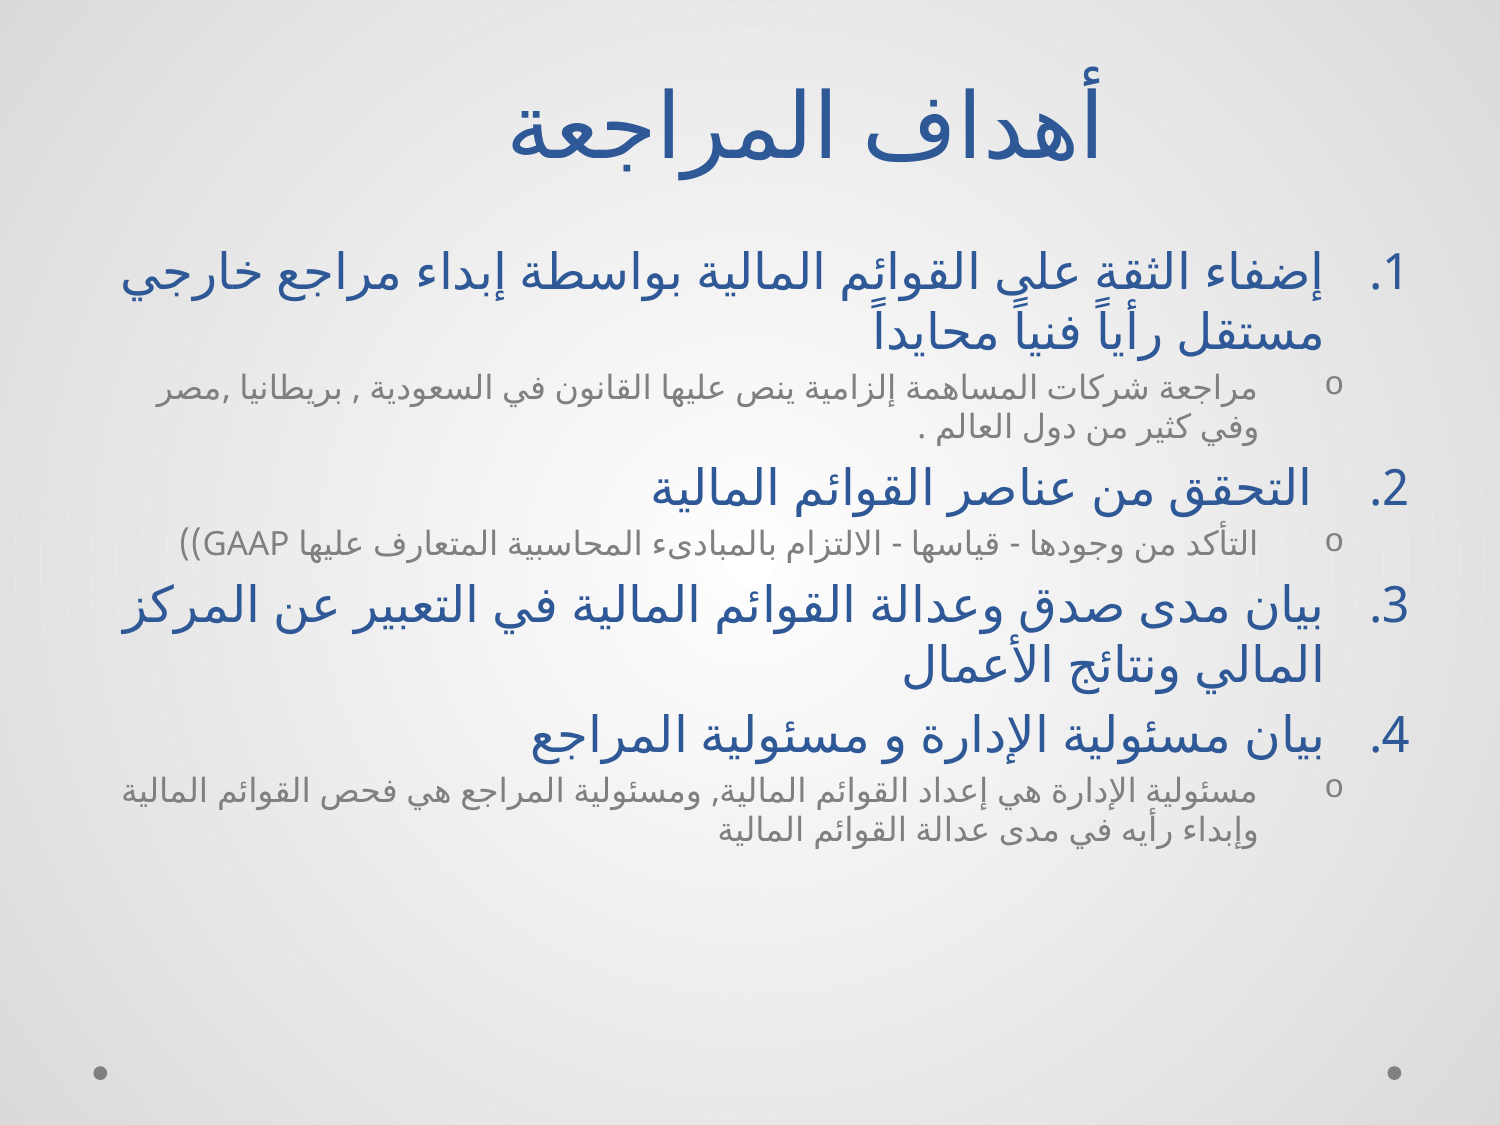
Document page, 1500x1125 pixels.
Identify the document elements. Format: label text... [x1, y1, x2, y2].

title أهداف المراجعة [230, 66, 1383, 185]
list إضفاء الثقة على القوائم المالية بواسطة إبداء مراجع خارجي مستقل رأياً فنياً محايداً مراجعة شركات المساهمة إلزامية ينص عليها القانون في السعودية , بريطانيا ,مصر وفي كثير من دول العالم . التحقق من عناصر القوائم المالية التأكد من وجودها - قياسها - الالتزام بالمبادىء المحاسبية المتعارف عليها GAAP)) بيان مدى صدق وعدالة القوائم المالية في التعبير عن المركز المالي ونتائج الأعمال بيان مسئولية الإدارة و مسئولية المراجع مسئولية الإدارة هي إعداد القوائم المالية, ومسئولية المراجع هي فحص القوائم المالية وإبداء رأيه في مدى عدالة القوائم المالية [75, 231, 1425, 1035]
